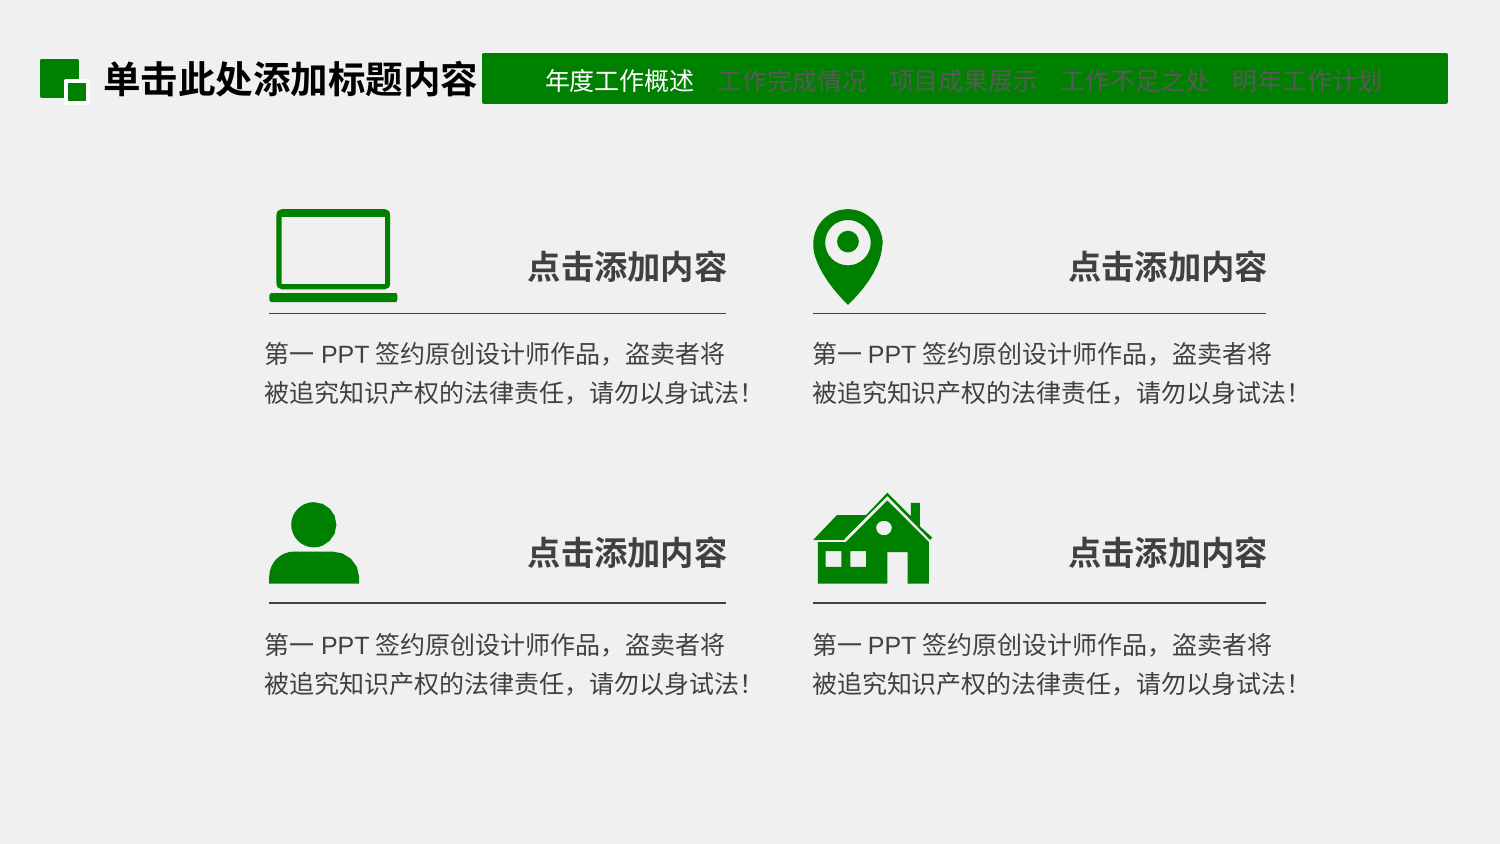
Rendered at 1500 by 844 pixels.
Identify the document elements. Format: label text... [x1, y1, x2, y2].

text_box 第一PPT签约原创设计师作品，盗卖者将被追究知识产权的法律责任，请勿以身试法！ [253, 615, 754, 705]
text_box [276, 209, 391, 290]
text_box [269, 551, 360, 584]
text_box [817, 500, 929, 584]
text_box [269, 293, 398, 303]
text_box [813, 492, 933, 540]
text_box 第一PPT签约原创设计师作品，盗卖者将被追究知识产权的法律责任，请勿以身试法！ [800, 324, 1301, 414]
text_box 单击此处添加标题内容 [88, 48, 680, 108]
text_box [291, 502, 337, 548]
text_box 点击添加内容 [516, 240, 739, 292]
text_box [813, 209, 883, 305]
text_box 第一PPT签约原创设计师作品，盗卖者将被追究知识产权的法律责任，请勿以身试法！ [800, 615, 1301, 705]
text_box 点击添加内容 [1056, 240, 1280, 292]
text_box 点击添加内容 [1056, 526, 1280, 578]
text_box 第一PPT签约原创设计师作品，盗卖者将被追究知识产权的法律责任，请勿以身试法！ [253, 324, 754, 414]
text_box 点击添加内容 [516, 526, 739, 578]
